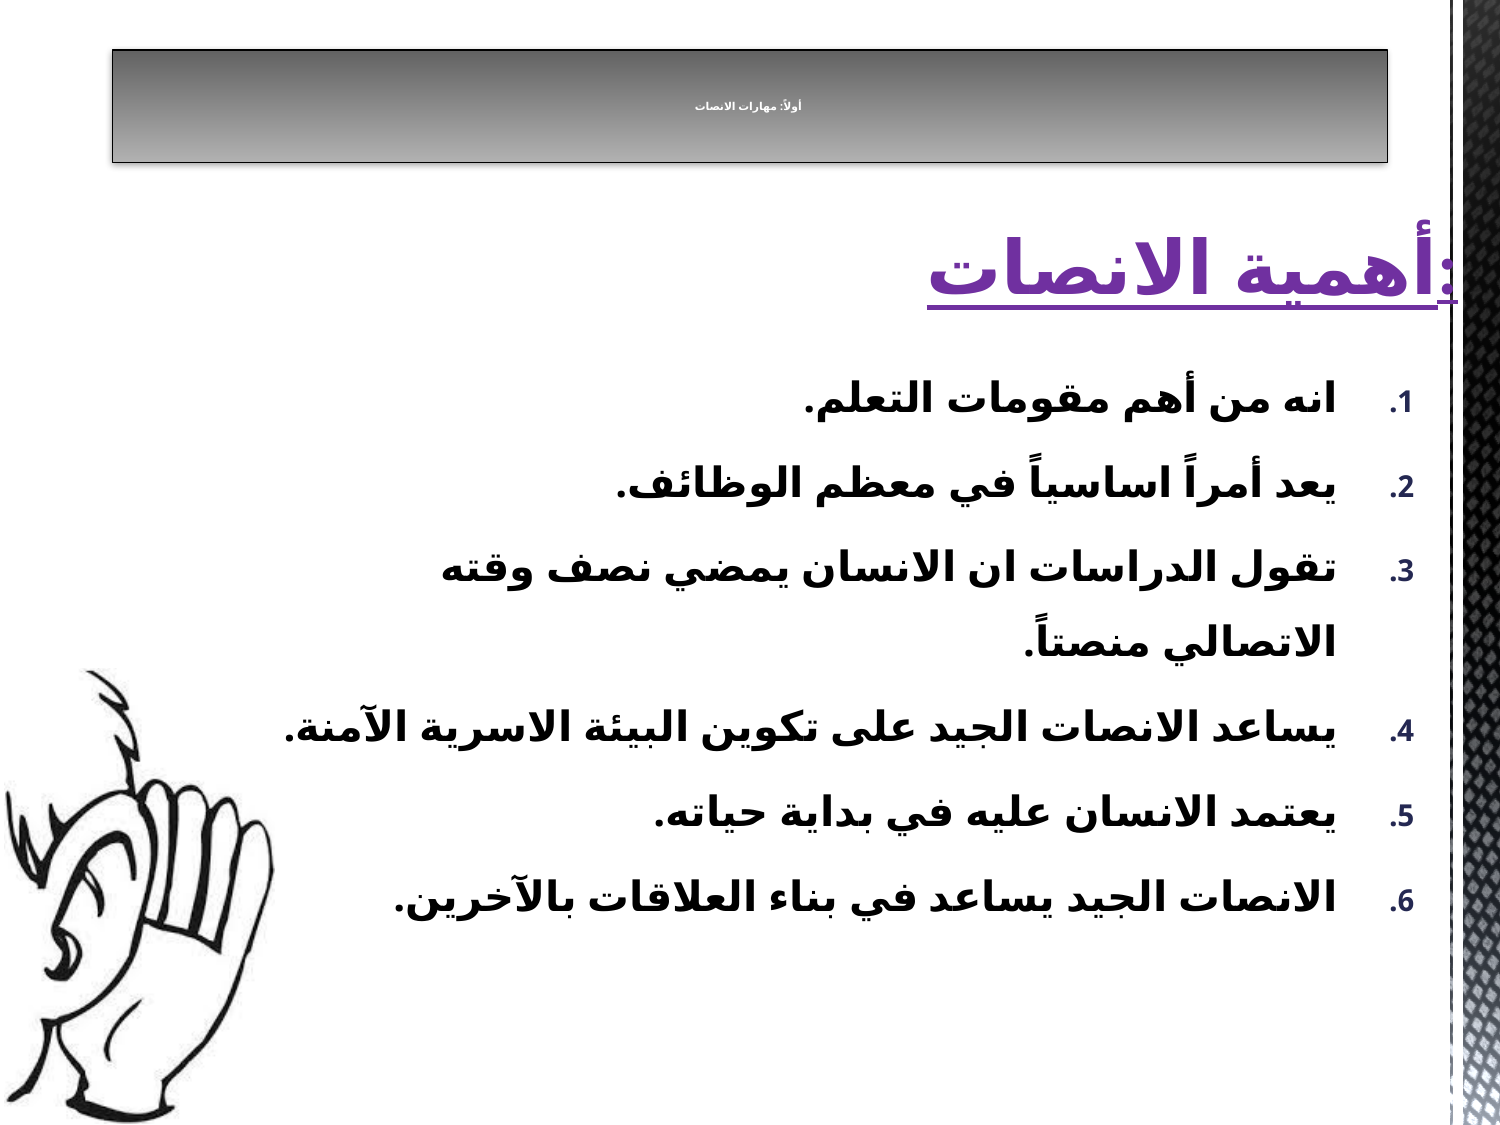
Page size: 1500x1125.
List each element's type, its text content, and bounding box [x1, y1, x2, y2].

picture [4, 668, 276, 1124]
text_box انه من أهم مقومات التعلم. يعد أمراً اساسياً في معظم الوظائف. تقول الدراسات ان الانسان يمضي نصف وقته الاتصالي منصتاً. يساعد الانصات الجيد على تكوين البيئة الاسرية الآمنة. يعتمد الانسان عليه في بداية حياته. الانصات الجيد يساعد في بناء العلاقات بالآخرين. [262, 338, 1424, 1000]
picture [1447, 0, 1500, 1125]
title أولاً: مهارات الانصات [112, 49, 1388, 163]
text_box أهمية الانصات: [911, 212, 1473, 318]
